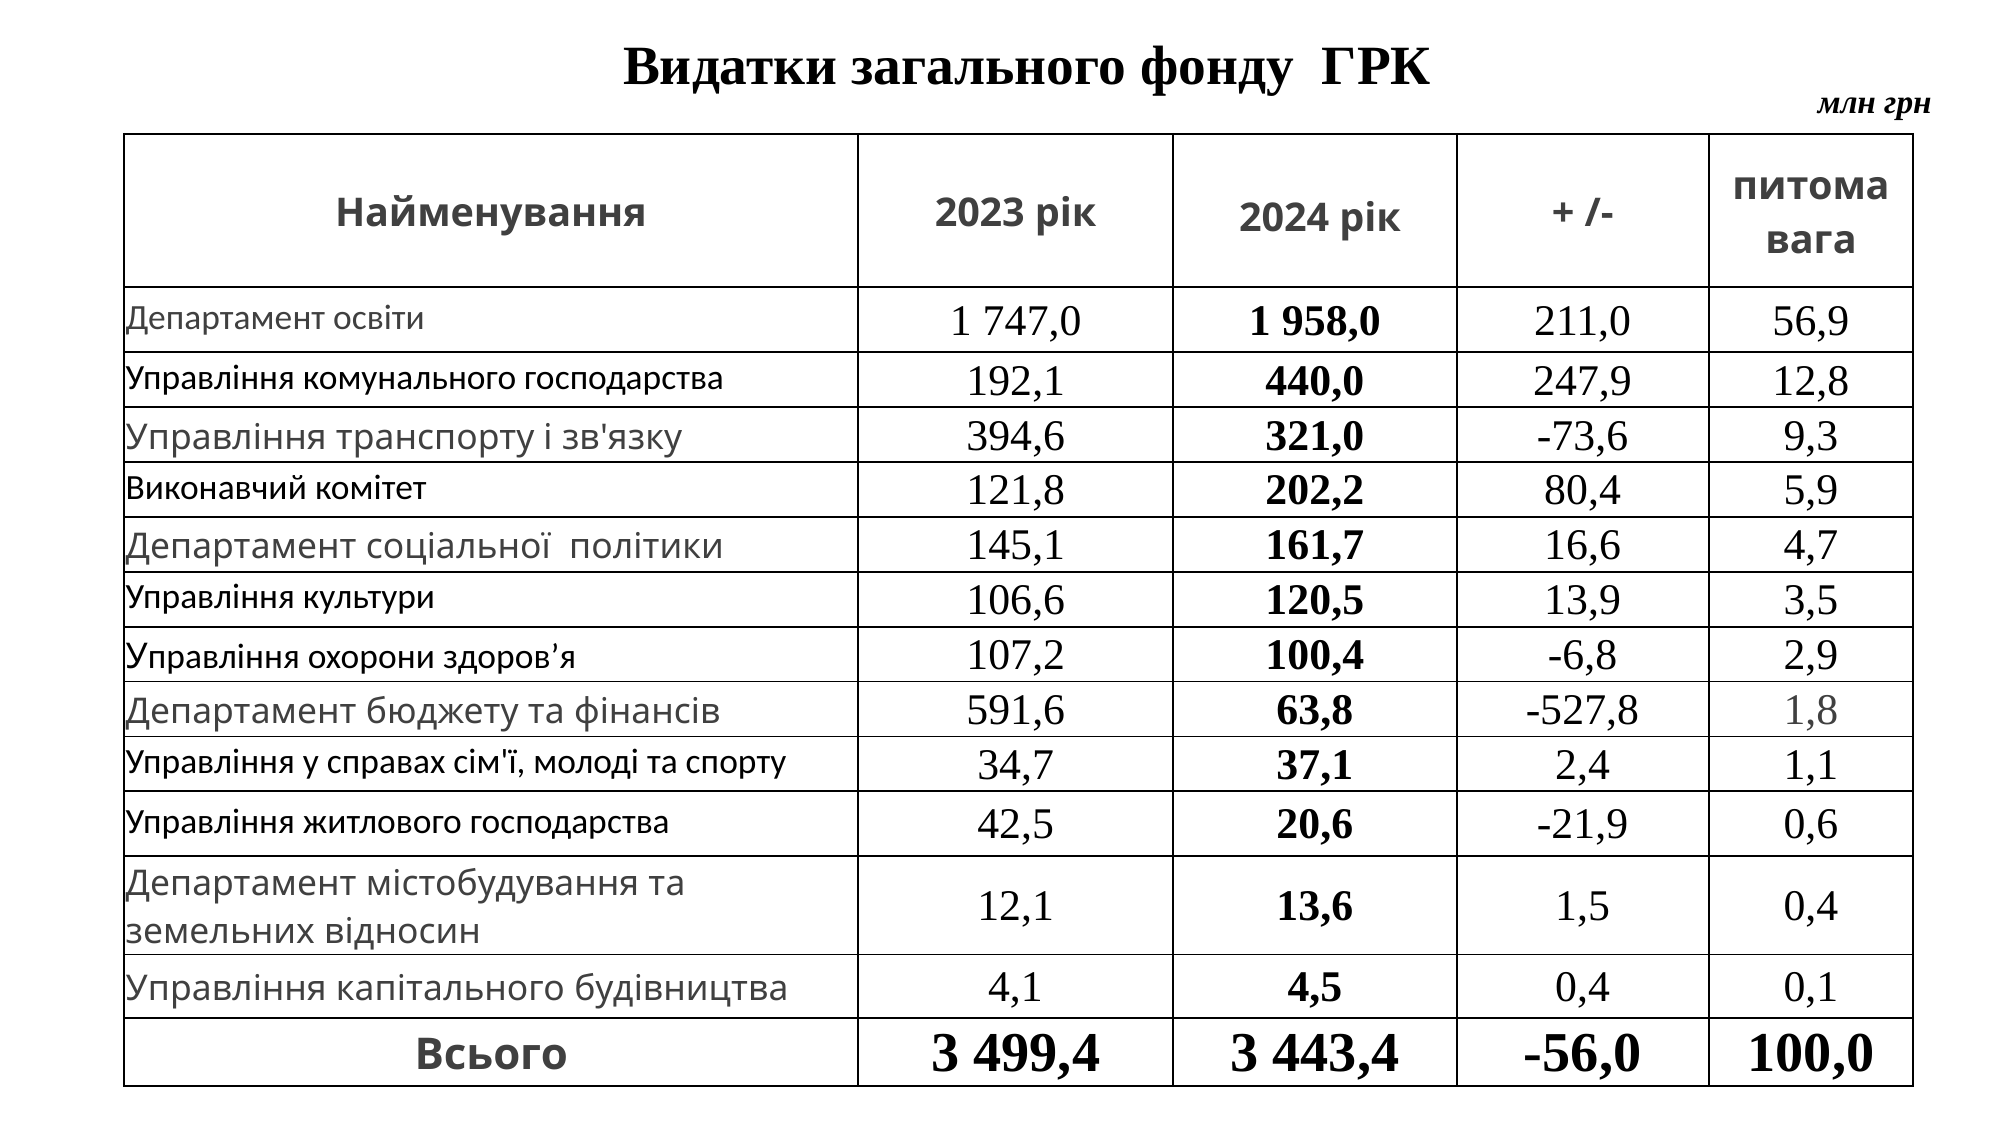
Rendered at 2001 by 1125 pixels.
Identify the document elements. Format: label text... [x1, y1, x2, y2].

table_cell 63,8 [1174, 682, 1456, 736]
table_cell -73,6 [1458, 408, 1708, 461]
table_cell 80,4 [1458, 463, 1708, 516]
table_cell 37,1 [1174, 737, 1456, 790]
table_cell Управління комунального господарства [125, 353, 857, 406]
table_cell 202,2 [1174, 463, 1456, 516]
table_cell Всього [125, 1019, 857, 1085]
table_cell Управління капітального будівництва [125, 955, 857, 1017]
table_cell Департамент соціальної політики [125, 518, 857, 571]
table_cell Управління культури [125, 573, 857, 626]
title Видатки загального фонду ГРК [448, 27, 1607, 106]
table_cell 0,4 [1458, 955, 1708, 1017]
table_cell 145,1 [859, 518, 1172, 571]
table_cell -6,8 [1458, 628, 1708, 681]
table_cell 9,3 [1710, 408, 1912, 461]
table_cell 161,7 [1174, 518, 1456, 571]
table_cell 321,0 [1174, 408, 1456, 461]
table_cell Управління охорони здоров’я [125, 628, 857, 681]
table_cell 13,6 [1174, 857, 1456, 954]
table_cell 211,0 [1458, 288, 1708, 351]
table_cell Департамент бюджету та фінансів [125, 682, 857, 736]
table_cell 121,8 [859, 463, 1172, 516]
table_cell 0,1 [1710, 955, 1912, 1017]
table_cell 0,6 [1710, 792, 1912, 855]
table_cell 3 499,4 [859, 1019, 1172, 1085]
table_cell 4,7 [1710, 518, 1912, 571]
table_cell -527,8 [1458, 682, 1708, 736]
table_cell 5,9 [1710, 463, 1912, 516]
table_cell 1,5 [1458, 857, 1708, 954]
table_cell 1 958,0 [1174, 288, 1456, 351]
table_header + /- [1458, 135, 1708, 286]
table_cell -21,9 [1458, 792, 1708, 855]
table_cell 12,8 [1710, 353, 1912, 406]
table_cell 247,9 [1458, 353, 1708, 406]
table_cell 1,8 [1710, 682, 1912, 736]
table_cell 16,6 [1458, 518, 1708, 571]
table_cell 100,4 [1174, 628, 1456, 681]
table_cell 3 443,4 [1174, 1019, 1456, 1085]
table_cell 2,9 [1710, 628, 1912, 681]
table_cell Департамент містобудування та земельних відносин [125, 857, 857, 954]
table_cell -56,0 [1458, 1019, 1708, 1085]
table_cell 13,9 [1458, 573, 1708, 626]
table_cell Управління транспорту і зв'язку [125, 408, 857, 461]
table_cell 107,2 [859, 628, 1172, 681]
table_cell 4,1 [859, 955, 1172, 1017]
table_cell 56,9 [1710, 288, 1912, 351]
table_cell 1,1 [1710, 737, 1912, 790]
text_box млн грн [1803, 42, 1992, 128]
table_cell 2,4 [1458, 737, 1708, 790]
table_cell 120,5 [1174, 573, 1456, 626]
table_cell 4,5 [1174, 955, 1456, 1017]
table_cell Департамент освіти [125, 288, 857, 351]
table_cell 34,7 [859, 737, 1172, 790]
table_cell 106,6 [859, 573, 1172, 626]
table_cell 12,1 [859, 857, 1172, 954]
table_cell 440,0 [1174, 353, 1456, 406]
table_header Найменування [125, 135, 857, 286]
table_cell Управління у справах сім'ї, молоді та спорту [125, 737, 857, 790]
table_cell 20,6 [1174, 792, 1456, 855]
table_cell 100,0 [1710, 1019, 1912, 1085]
table_cell Виконавчий комітет [125, 463, 857, 516]
table_cell 42,5 [859, 792, 1172, 855]
table_cell 1 747,0 [859, 288, 1172, 351]
table_header 2023 рік [859, 135, 1172, 286]
table_cell 3,5 [1710, 573, 1912, 626]
table_cell Управління житлового господарства [125, 792, 857, 855]
table_cell 192,1 [859, 353, 1172, 406]
table_header питома вага [1710, 135, 1912, 286]
table_cell 0,4 [1710, 857, 1912, 954]
table_cell 394,6 [859, 408, 1172, 461]
table_cell 591,6 [859, 682, 1172, 736]
table_header 2024 рік [1174, 135, 1456, 286]
